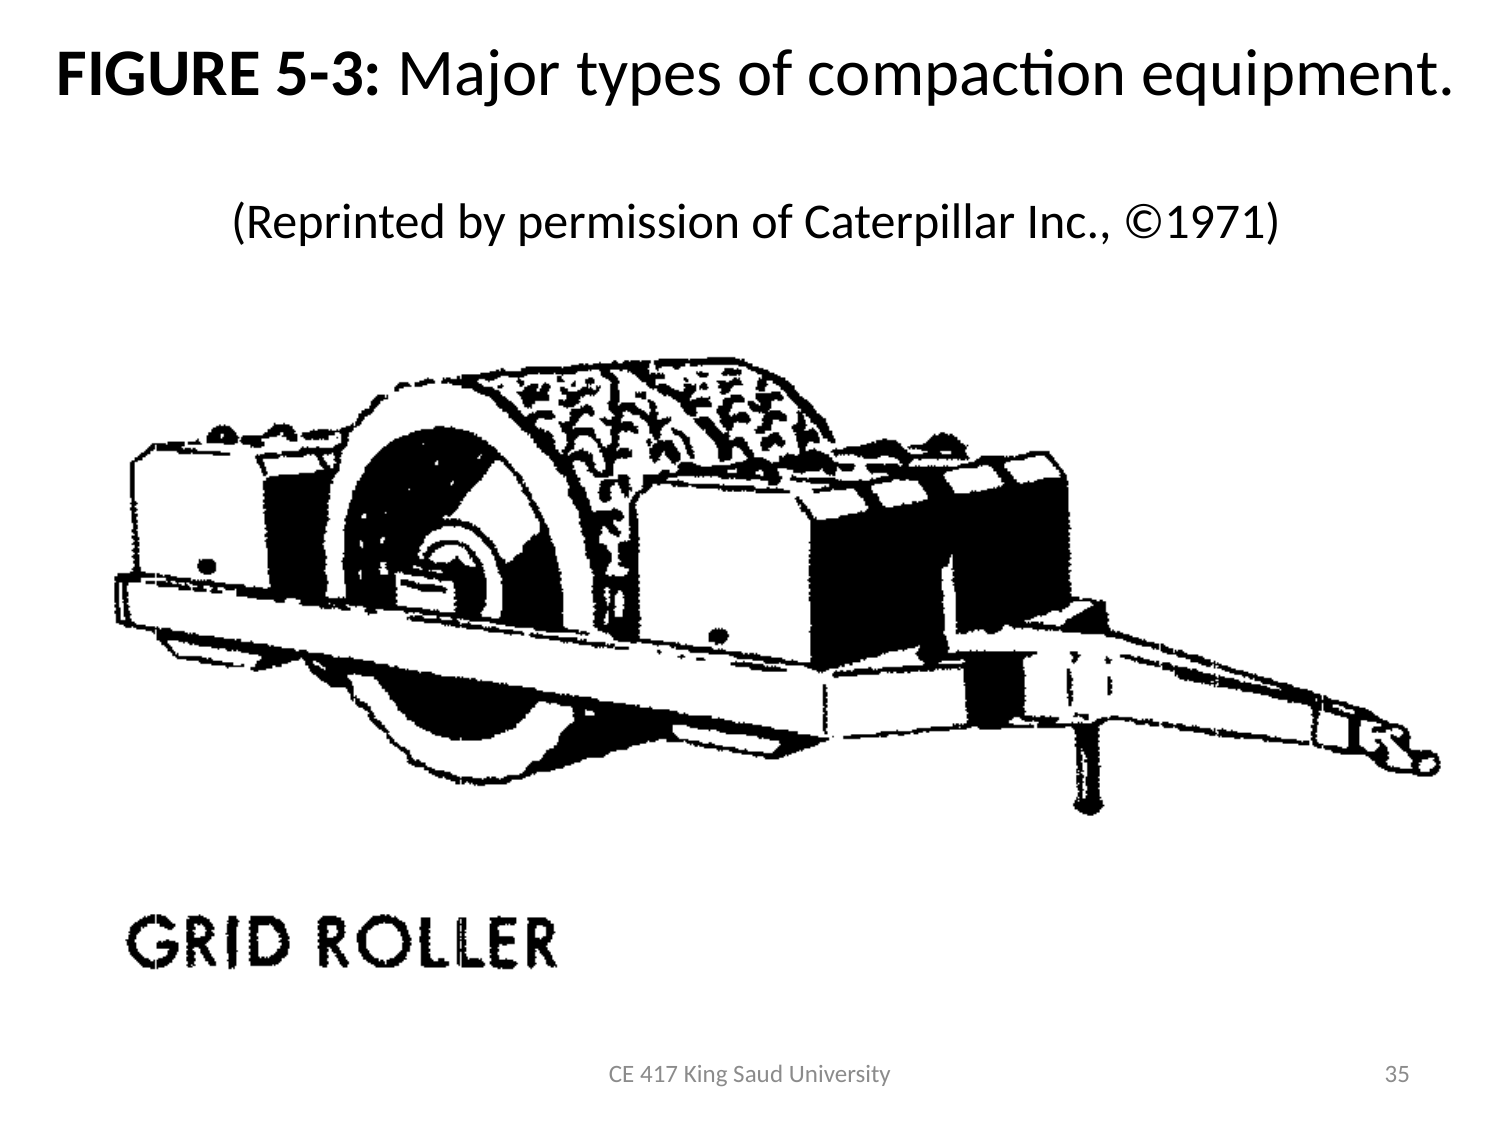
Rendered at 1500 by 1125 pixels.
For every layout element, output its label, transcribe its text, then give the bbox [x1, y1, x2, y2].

title FIGURE 5-3: Major types of compaction equipment. (Reprinted by permission of Caterpillar Inc., ©1971) [37, 45, 1475, 233]
footer CE 417 King Saud University [512, 1042, 988, 1103]
picture [99, 312, 1455, 1021]
slide_number 35 [1074, 1042, 1425, 1103]
